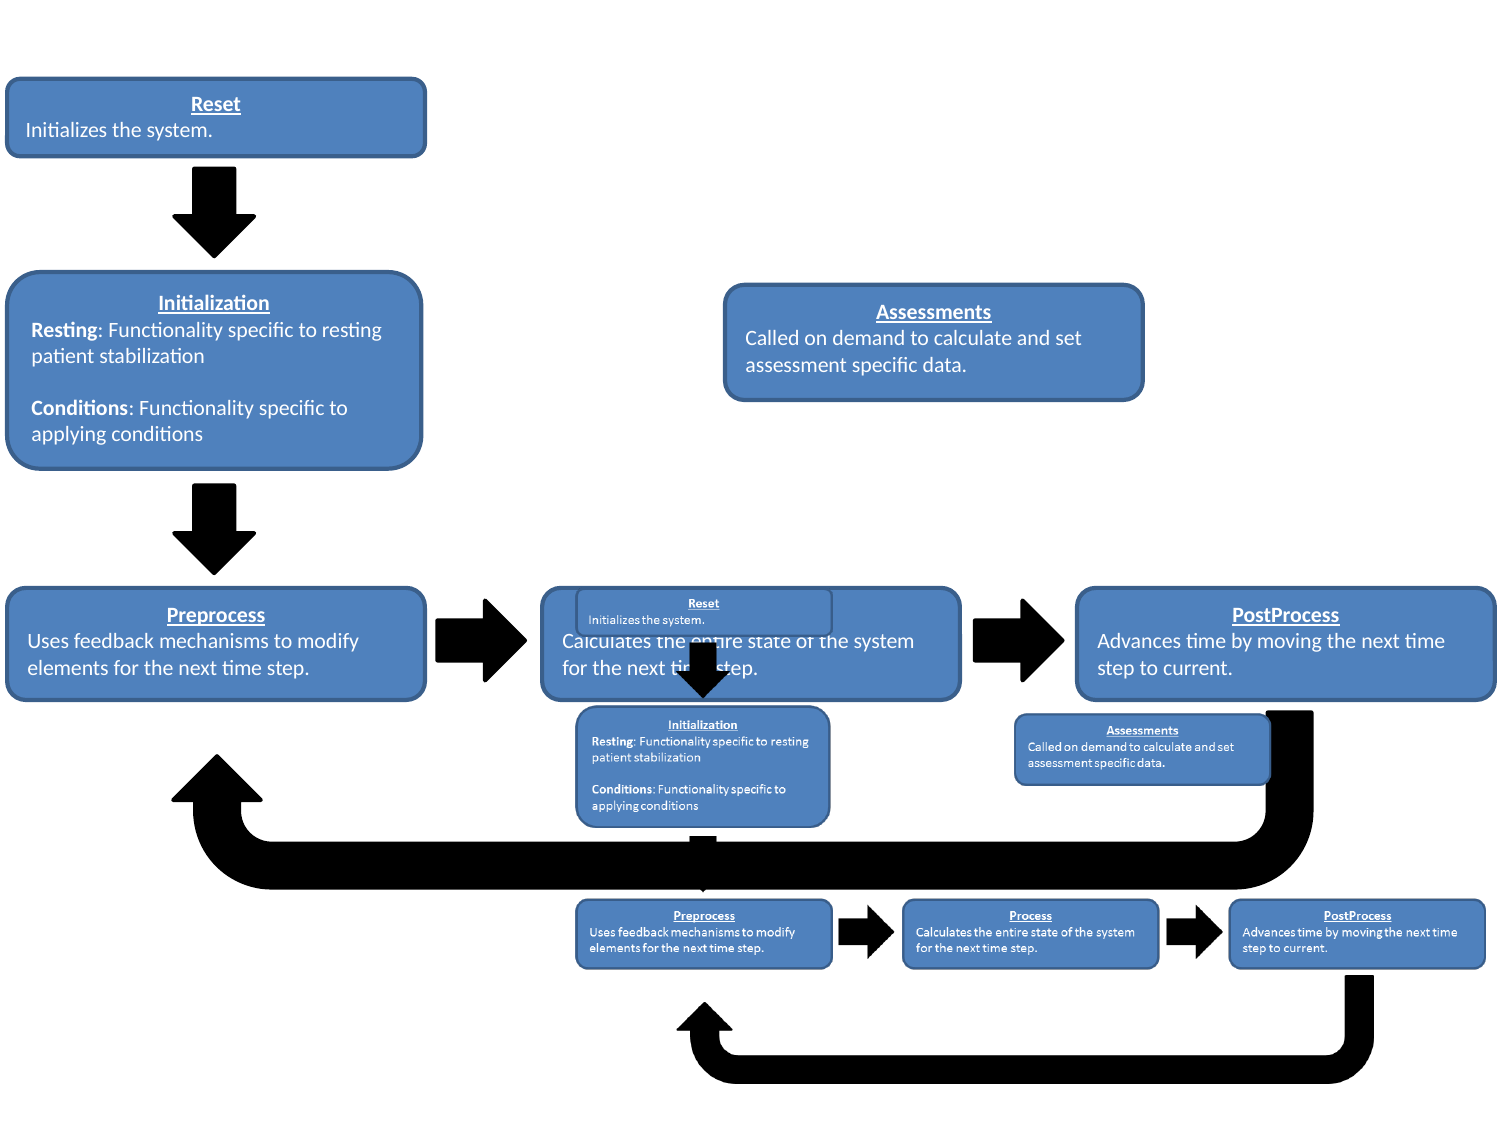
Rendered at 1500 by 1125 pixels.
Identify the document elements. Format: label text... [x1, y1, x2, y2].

text_box Assessments Called on demand to calculate and set assessment specific data. [722, 282, 1145, 403]
text_box Reset Initializes the system. [4, 76, 428, 159]
text_box [172, 483, 257, 576]
text_box [172, 166, 257, 259]
picture [575, 587, 1486, 1084]
text_box Initialization Resting: Functionality specific to resting patient stabilization Conditions: Functionality specific to applying conditions [4, 269, 424, 471]
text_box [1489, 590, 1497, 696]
text_box [171, 754, 570, 890]
text_box Process Calculates the entire state of the system for the next time step. [540, 585, 943, 703]
text_box Preprocess Uses feedback mechanisms to modify elements for the next time step. [5, 585, 428, 703]
text_box [435, 598, 528, 683]
